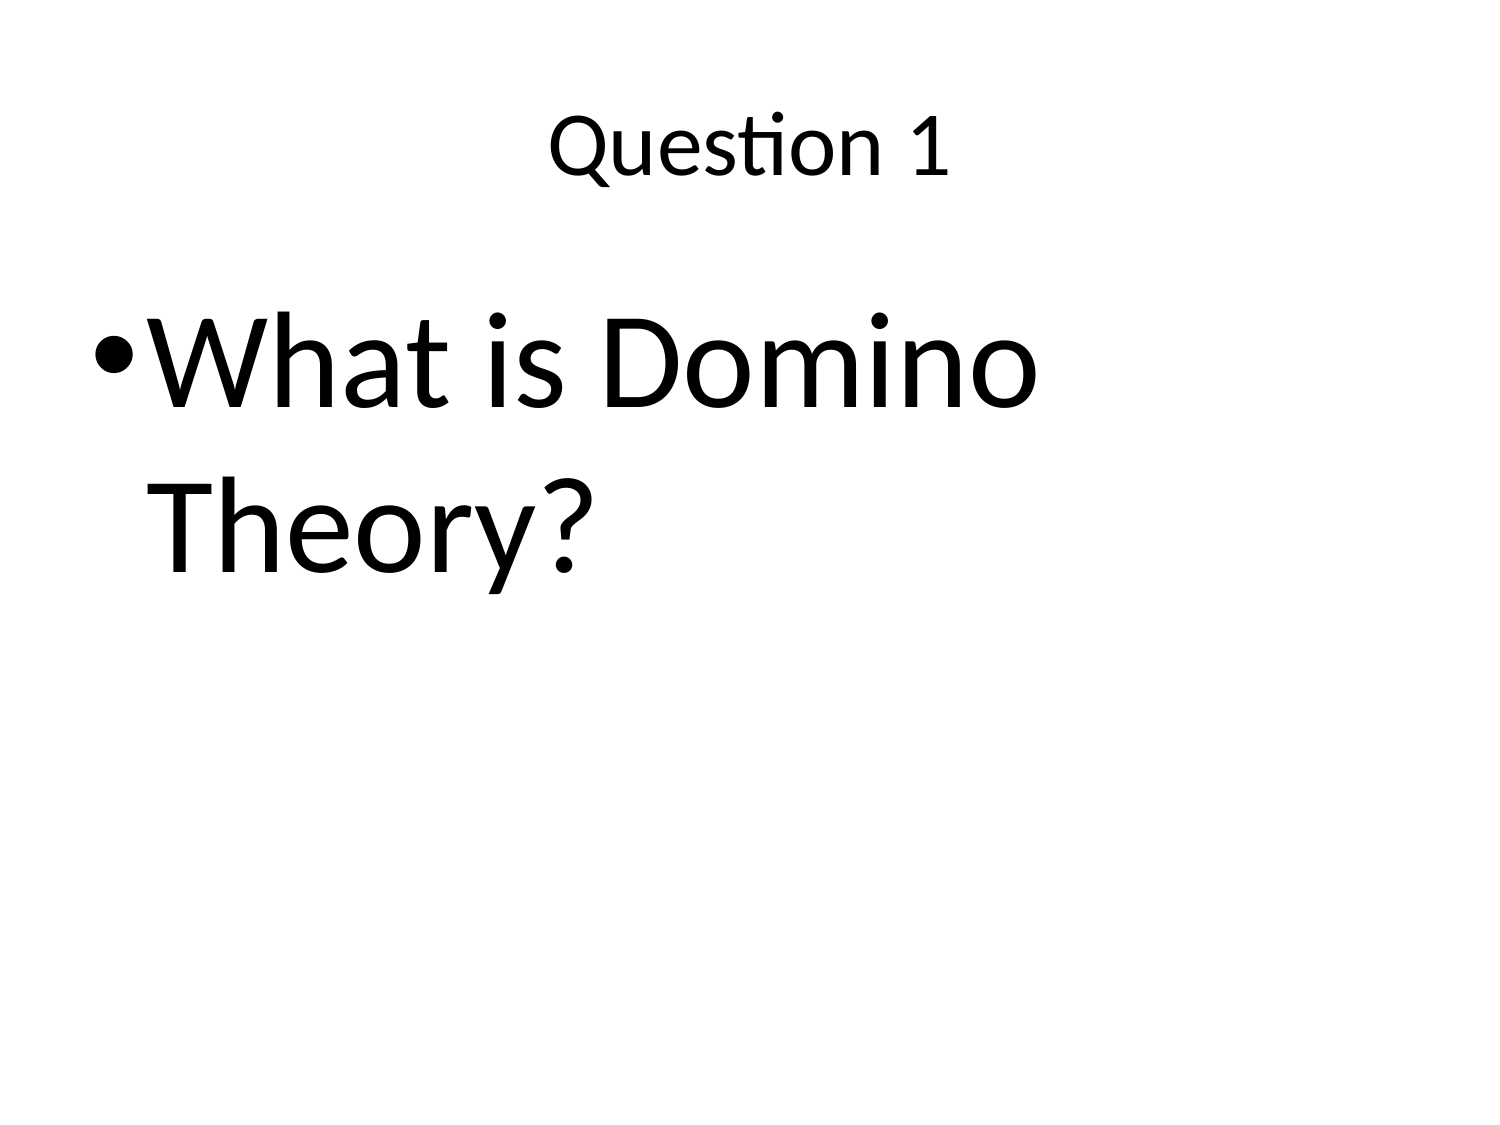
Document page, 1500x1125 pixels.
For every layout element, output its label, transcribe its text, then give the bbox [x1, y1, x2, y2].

title Question 1 [75, 45, 1425, 233]
list What is Domino Theory? [75, 262, 1425, 1005]
